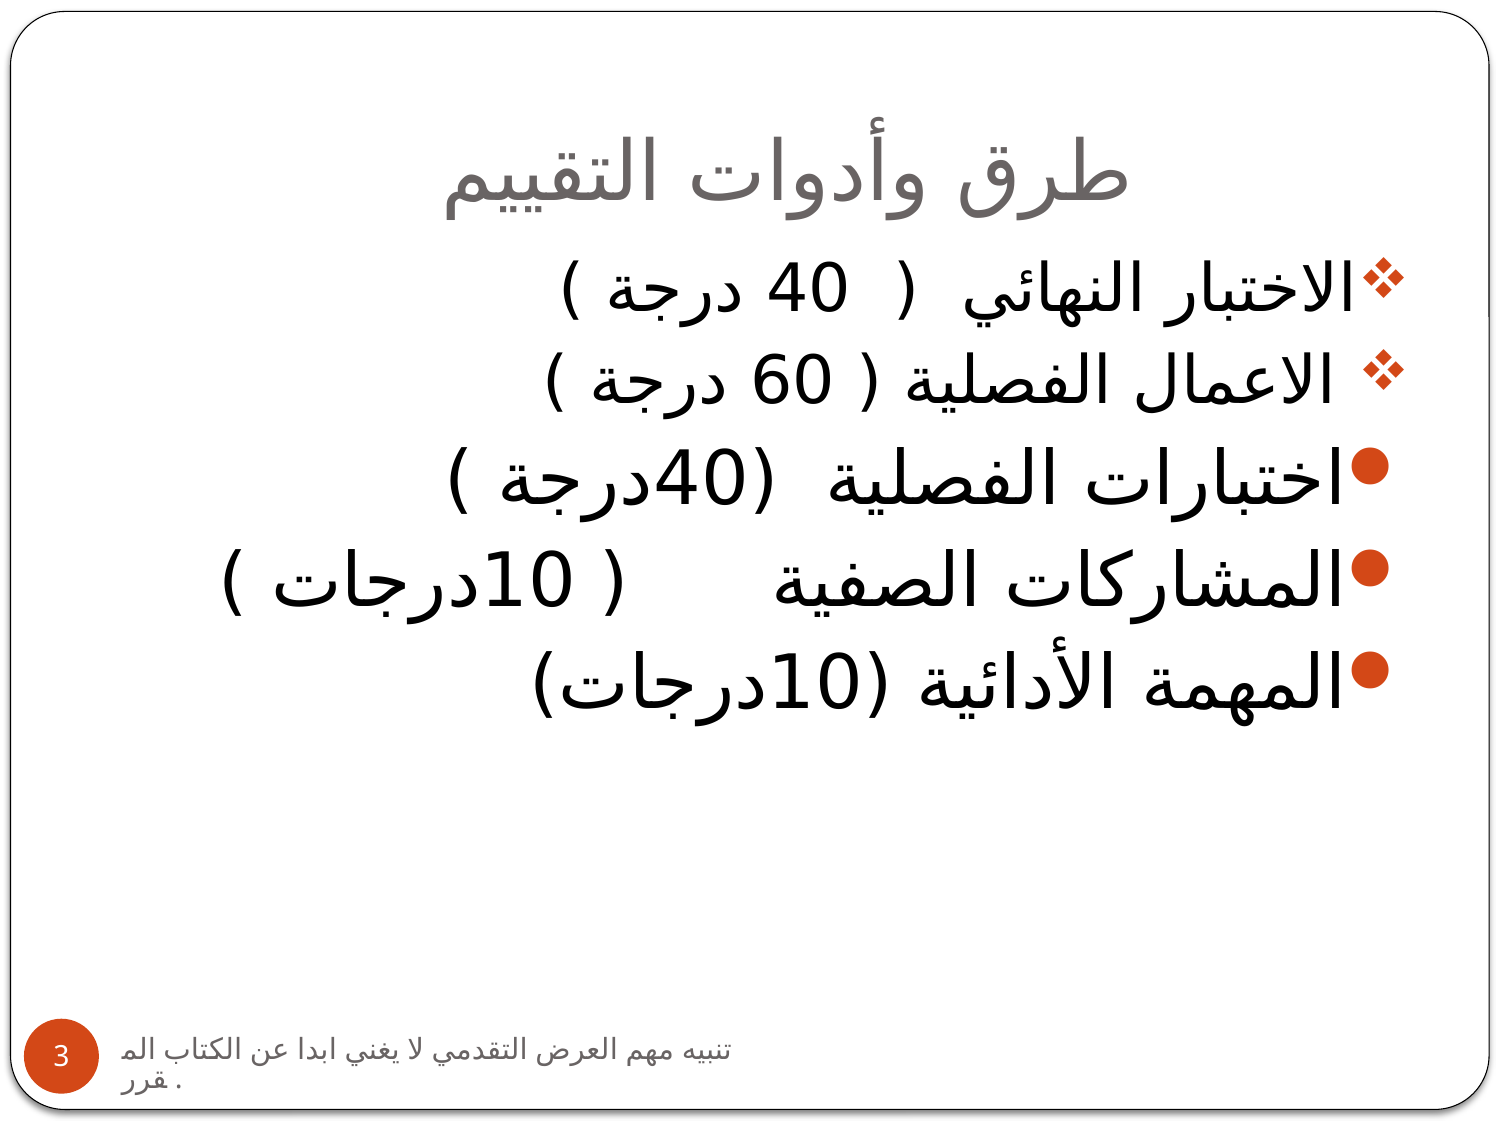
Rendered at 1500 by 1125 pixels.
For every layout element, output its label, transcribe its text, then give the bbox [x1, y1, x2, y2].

list الاختبار النهائي ( 40 درجة ) الاعمال الفصلية ( 60 درجة ) اختبارات الفصلية (40درجة ) المشاركات الصفية ( 10درجات ) المهمة الأدائية (10درجات) [150, 237, 1425, 988]
title طرق وأدوات التقييم [150, 45, 1425, 233]
footer تنبيه مهم العرض التقدمي لا يغني ابدا عن الكتاب المقرر. [150, 1012, 800, 1088]
slide_number 3 [23, 1018, 99, 1094]
